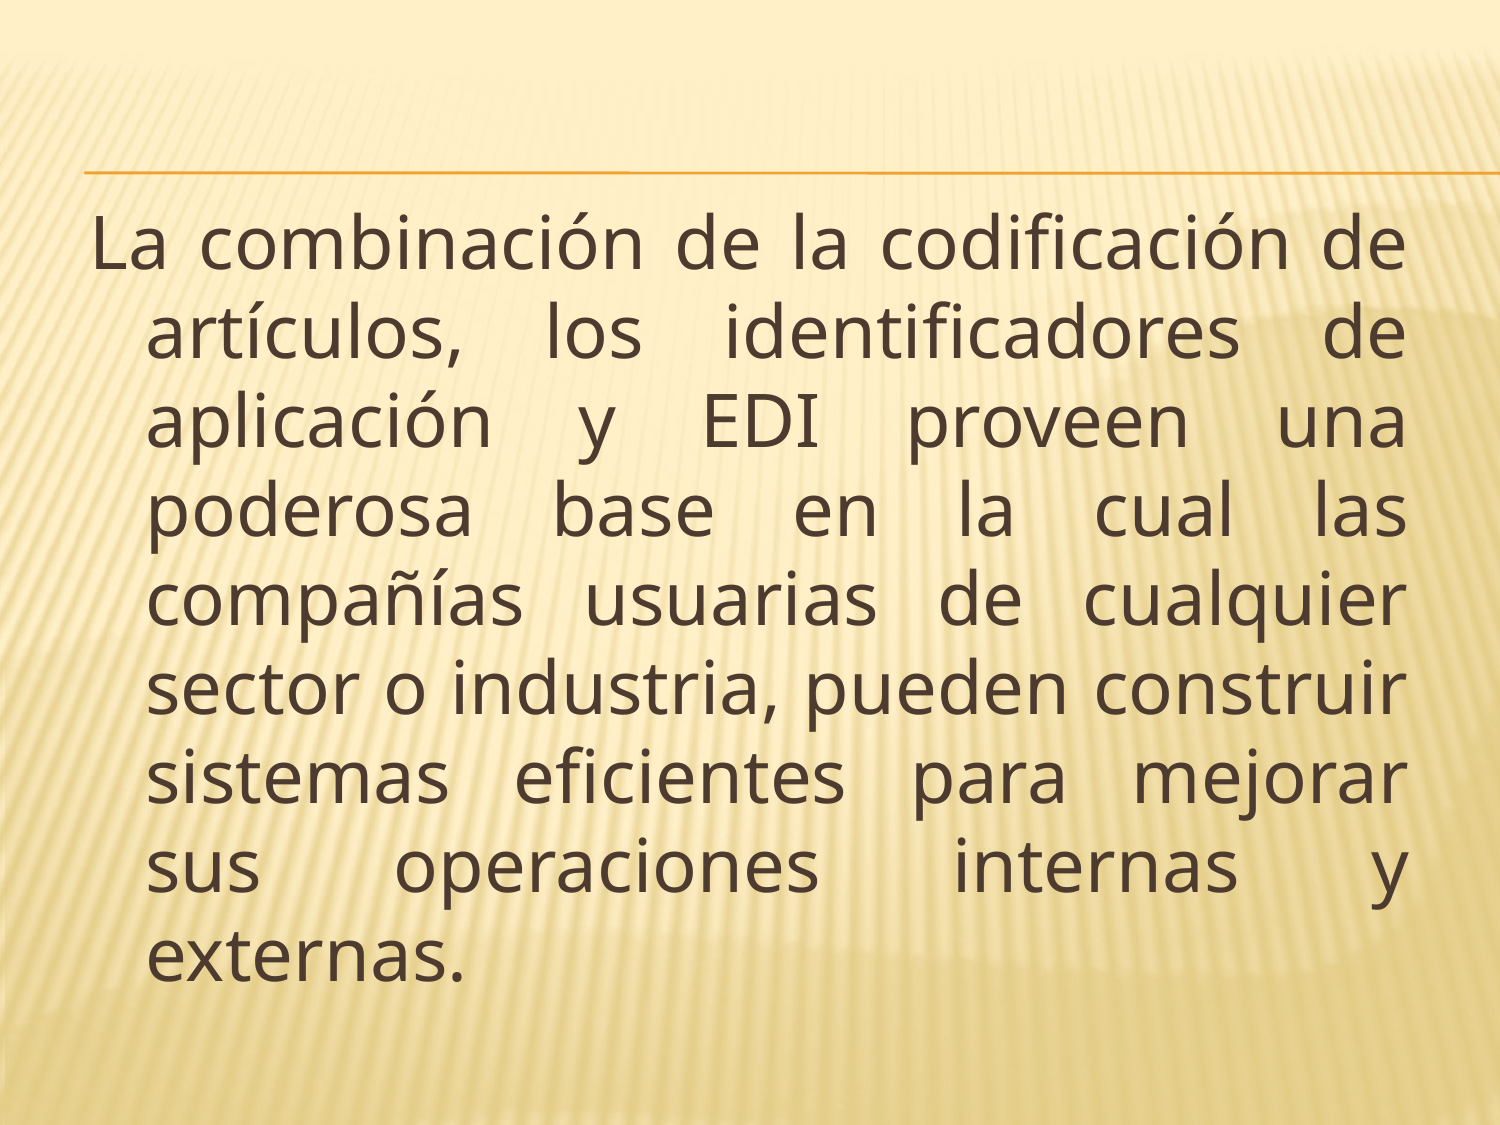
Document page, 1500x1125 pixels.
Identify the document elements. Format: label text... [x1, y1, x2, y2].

list La combinación de la codificación de artículos, los identificadores de aplicación y EDI proveen una poderosa base en la cual las compañías usuarias de cualquier sector o industria, pueden construir sistemas eficientes para mejorar sus operaciones internas y externas. [75, 187, 1425, 1005]
